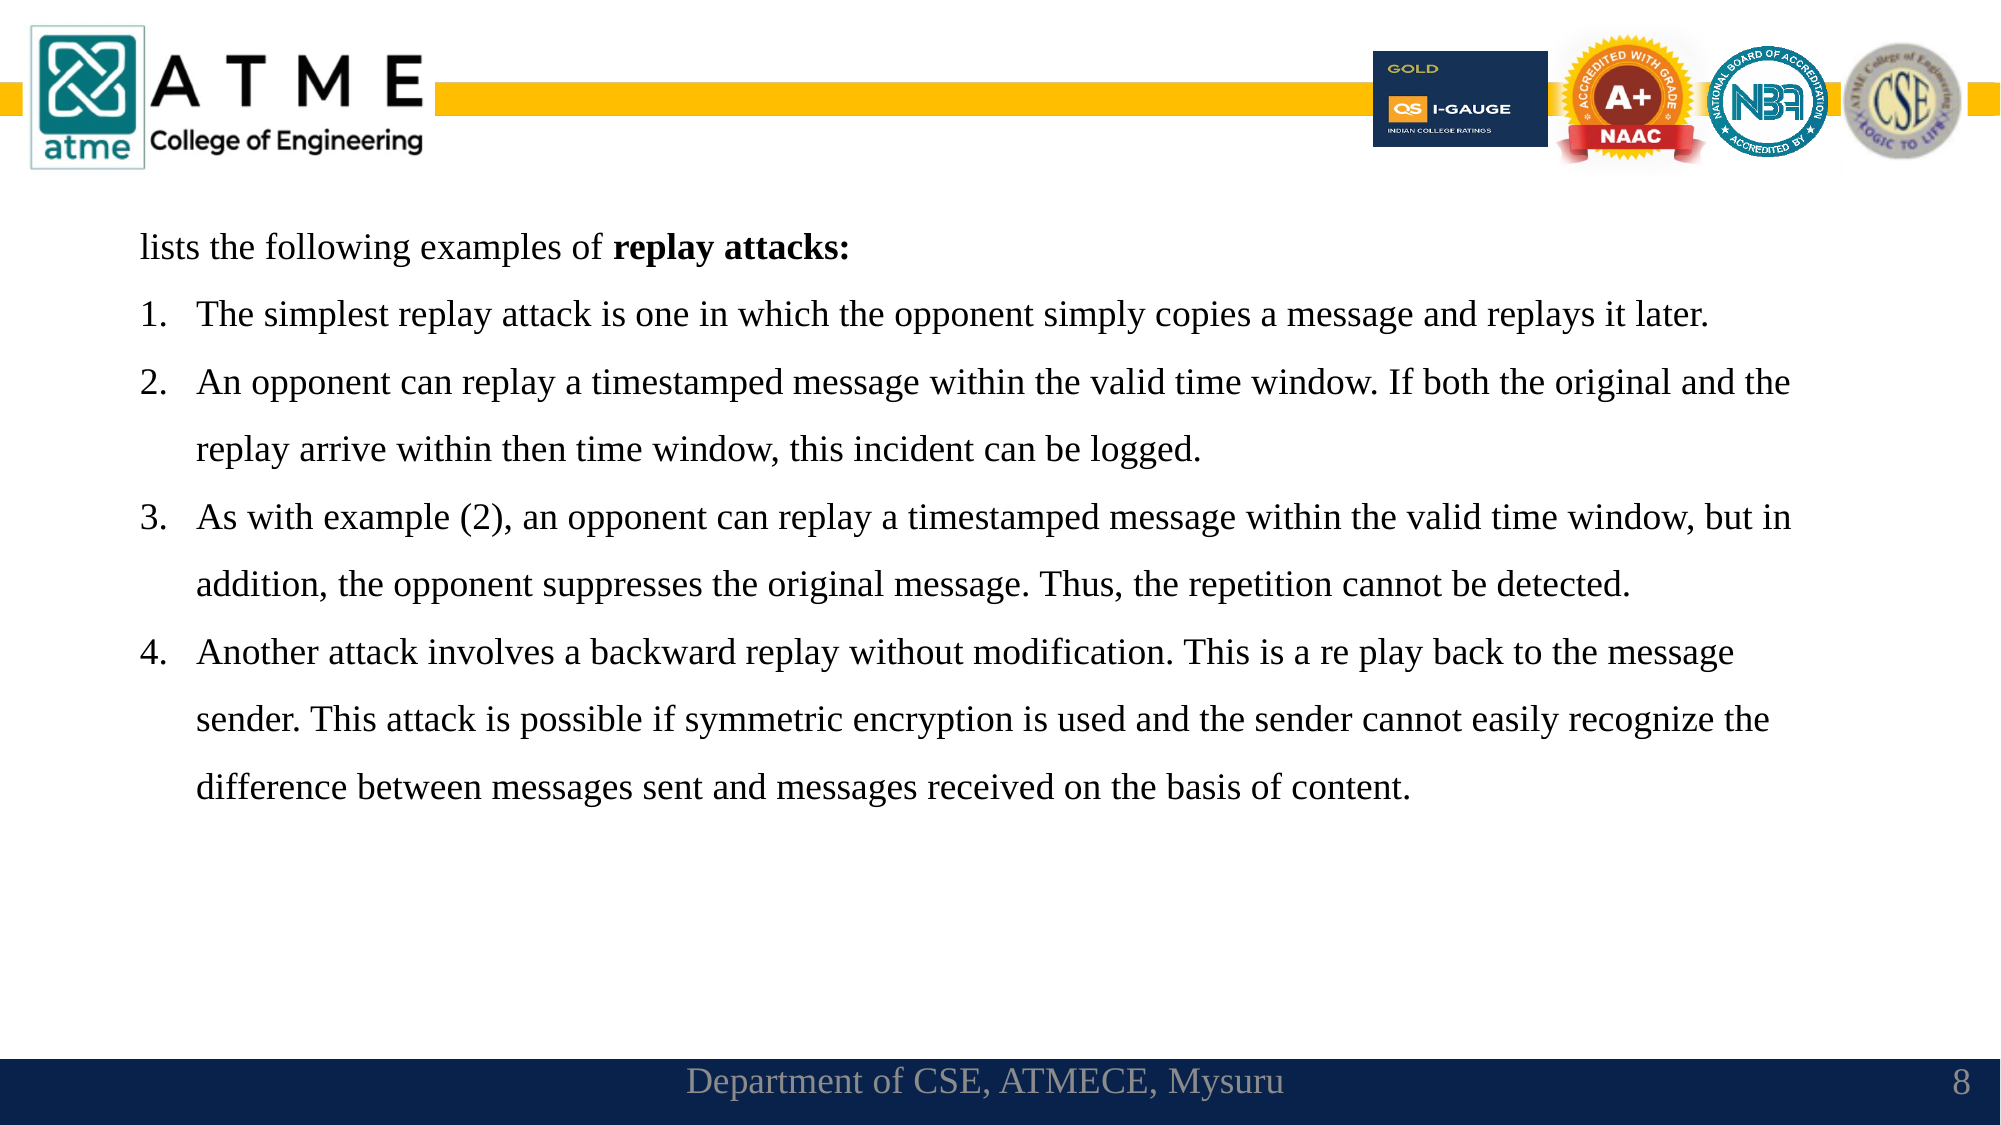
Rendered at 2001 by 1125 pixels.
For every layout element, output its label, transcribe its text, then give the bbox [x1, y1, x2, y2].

picture [1840, 26, 1968, 176]
footer Department of CSE, ATMECE, Mysuru [501, 1056, 1470, 1102]
picture [1373, 20, 1828, 180]
text_box lists the following examples of replay attacks: The simplest replay attack is one in which the opponent simply copies a message and replays it later. An opponent can replay a timestamped message within the valid time window. If both the original and the replay arrive within then time window, this incident can be logged. As with example (2), an opponent can replay a timestamped message within the valid time window, but in addition, the opponent suppresses the original message. Thus, the repetition cannot be detected. Another attack involves a backward replay without modification. This is a re play back to the message sender. This attack is possible if symmetric encryption is used and the sender cannot easily recognize the difference between messages sent and messages received on the basis of content. [125, 191, 1814, 814]
picture [22, 15, 435, 178]
slide_number 8 [1511, 1057, 1972, 1103]
picture [0, 1059, 2001, 1125]
